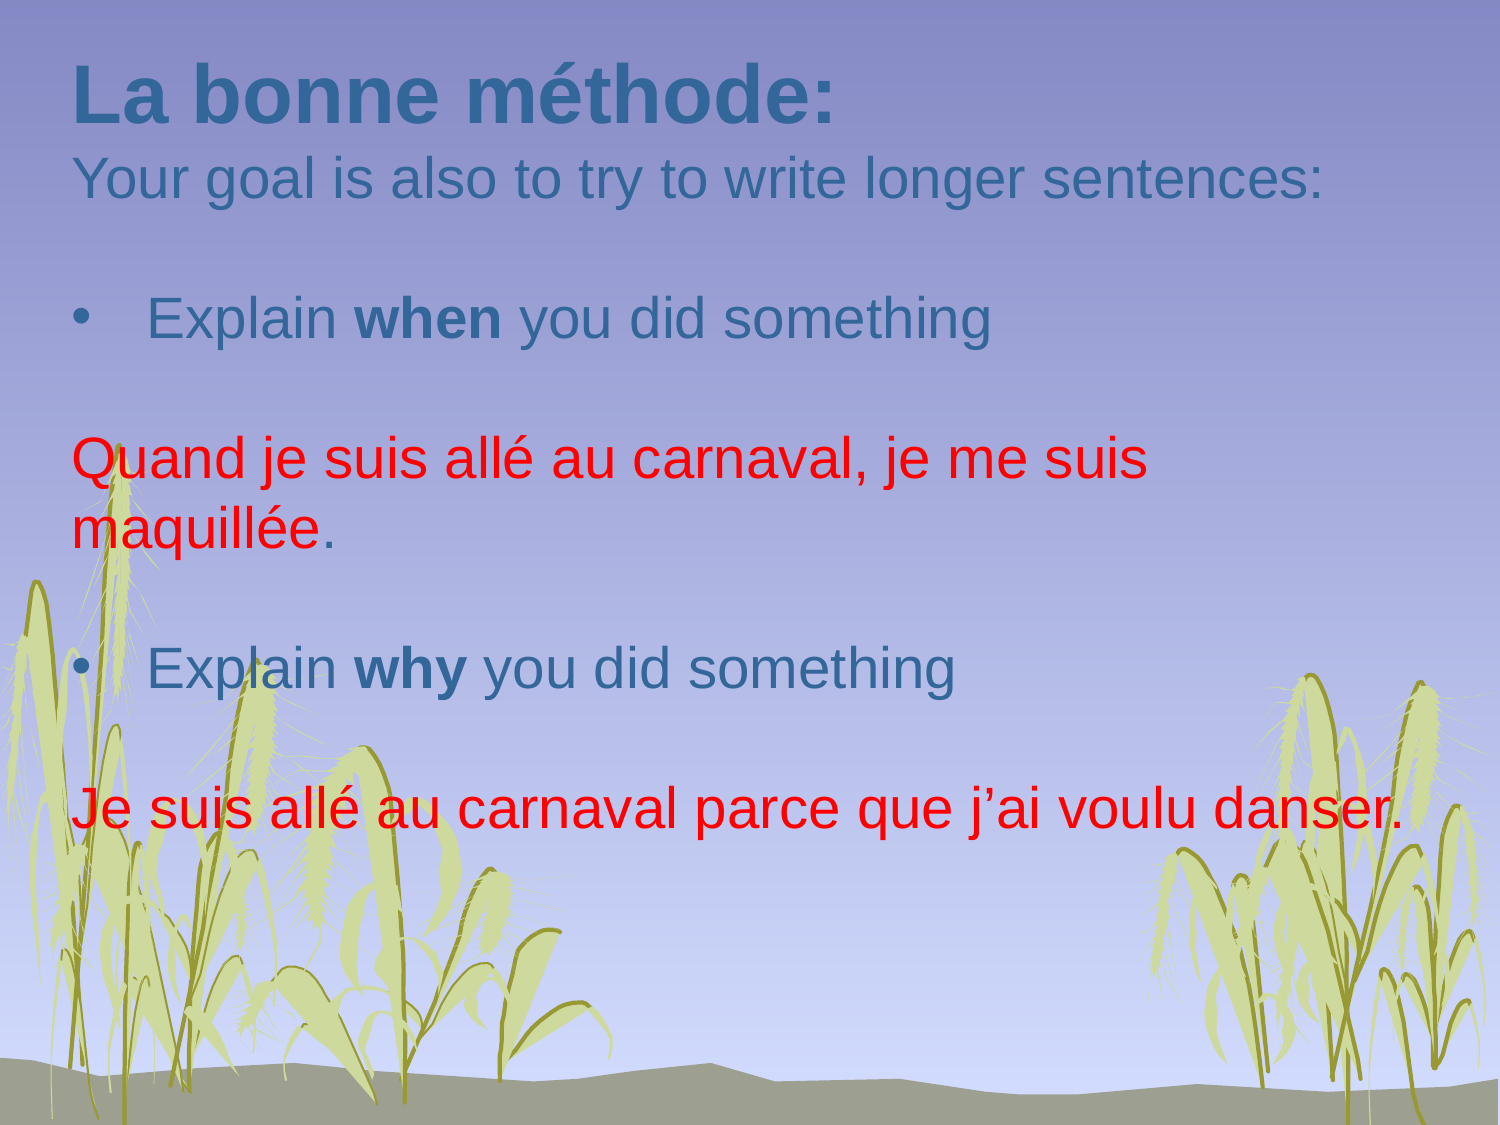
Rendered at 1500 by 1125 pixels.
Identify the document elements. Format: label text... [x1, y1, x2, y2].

text_box La bonne méthode: Your goal is also to try to write longer sentences: Explain when you did something Quand je suis allé au carnaval, je me suis maquillée. Explain why you did something Je suis allé au carnaval parce que j’ai voulu danser. [56, 33, 1441, 988]
